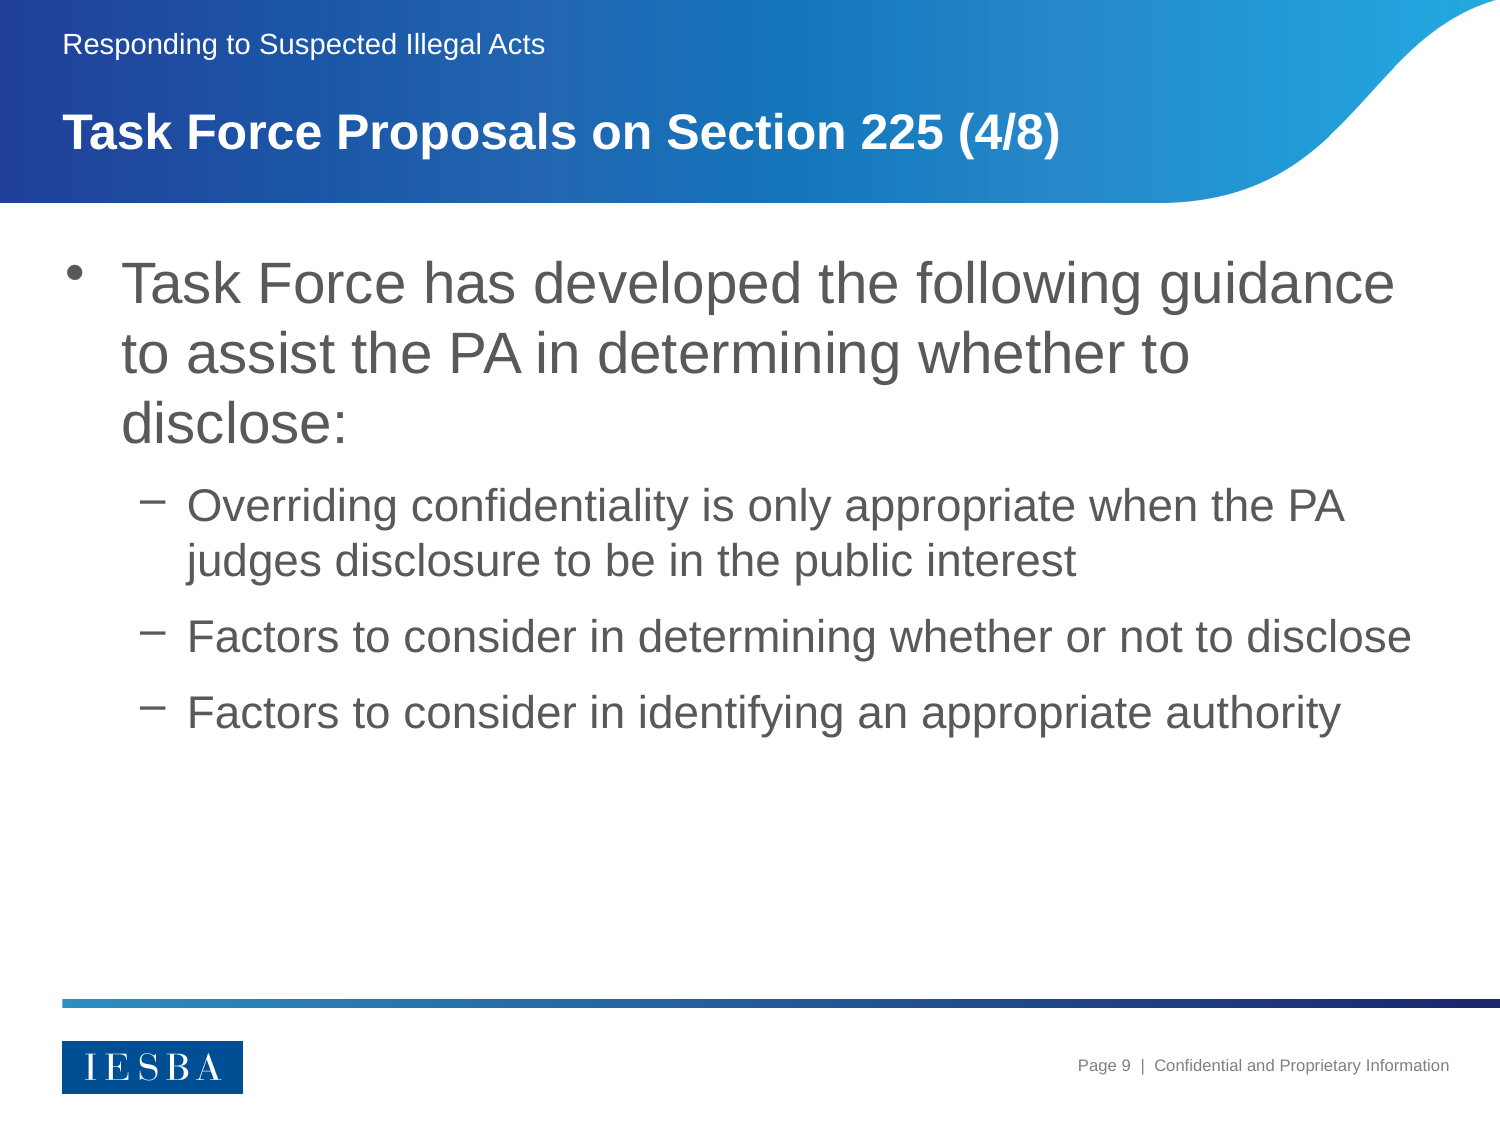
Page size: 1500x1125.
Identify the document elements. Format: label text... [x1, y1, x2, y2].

subtitle Responding to Suspected Illegal Acts [62, 24, 575, 80]
list Task Force has developed the following guidance to assist the PA in determining whether to disclose: Overriding confidentiality is only appropriate when the PA judges disclosure to be in the public interest Factors to consider in determining whether or not to disclose Factors to consider in identifying an appropriate authority [50, 237, 1438, 988]
picture [62, 1041, 243, 1094]
title Task Force Proposals on Section 225 (4/8) [62, 75, 1300, 184]
picture [0, 0, 1497, 203]
